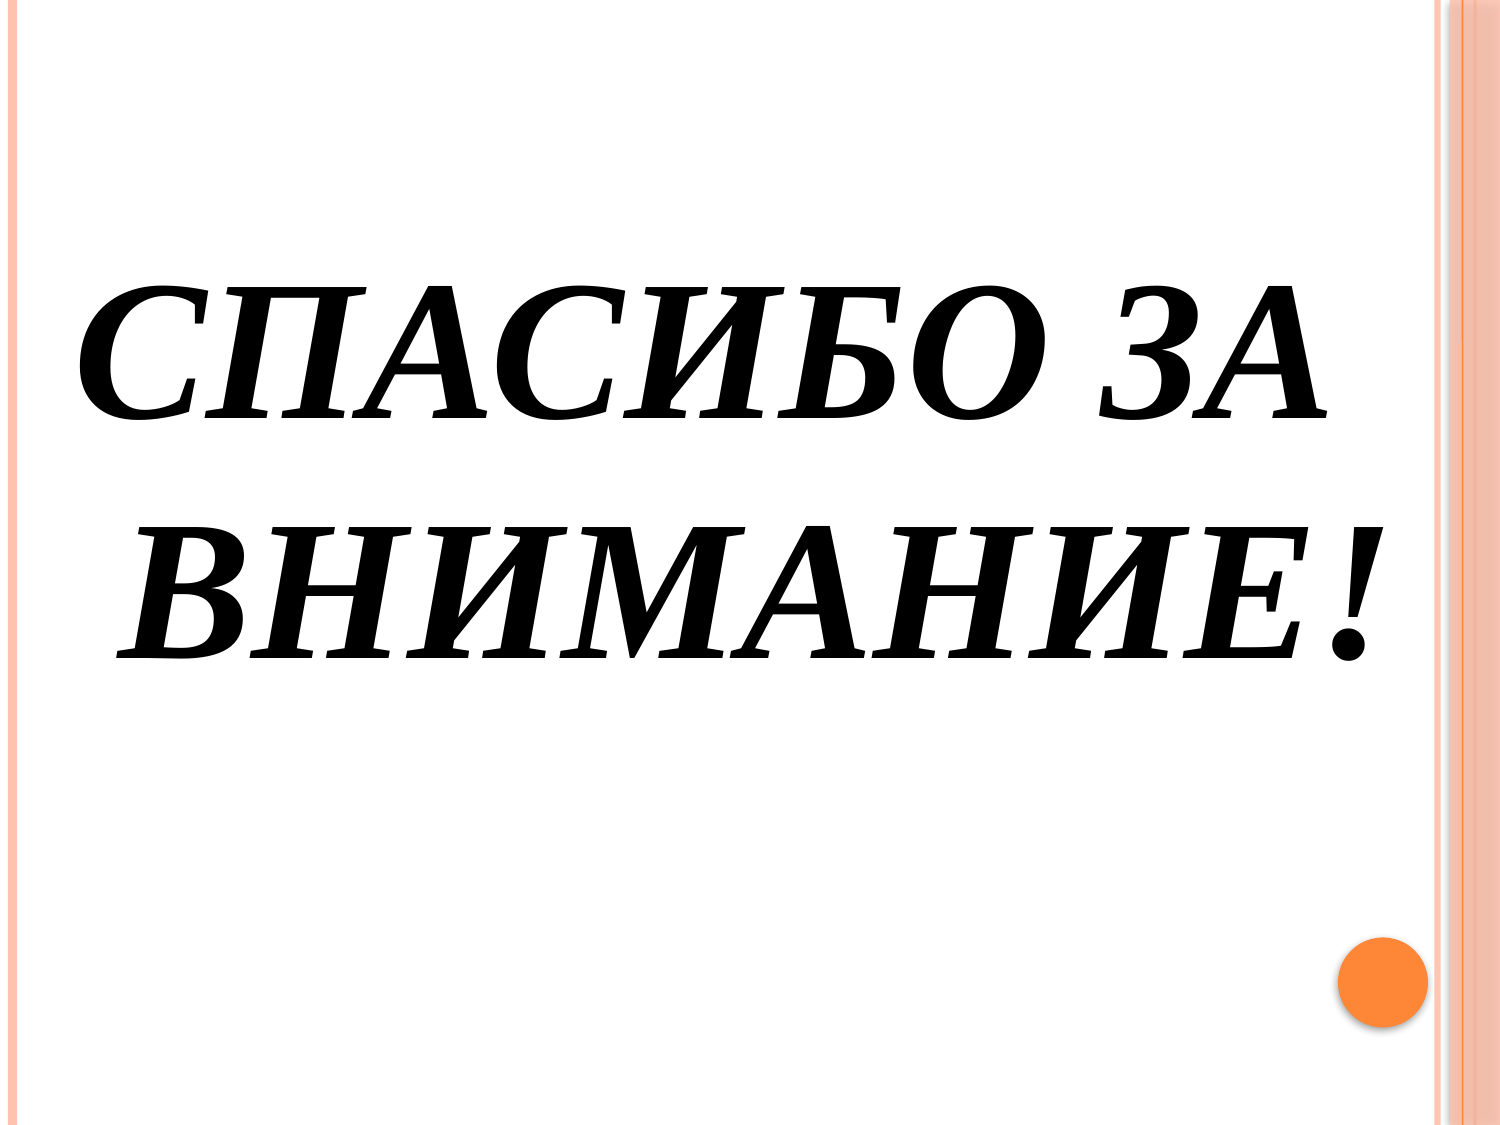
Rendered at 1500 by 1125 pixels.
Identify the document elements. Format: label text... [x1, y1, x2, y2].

list СПАСИБО ЗА ВНИМАНИЕ! [58, 210, 1418, 1062]
